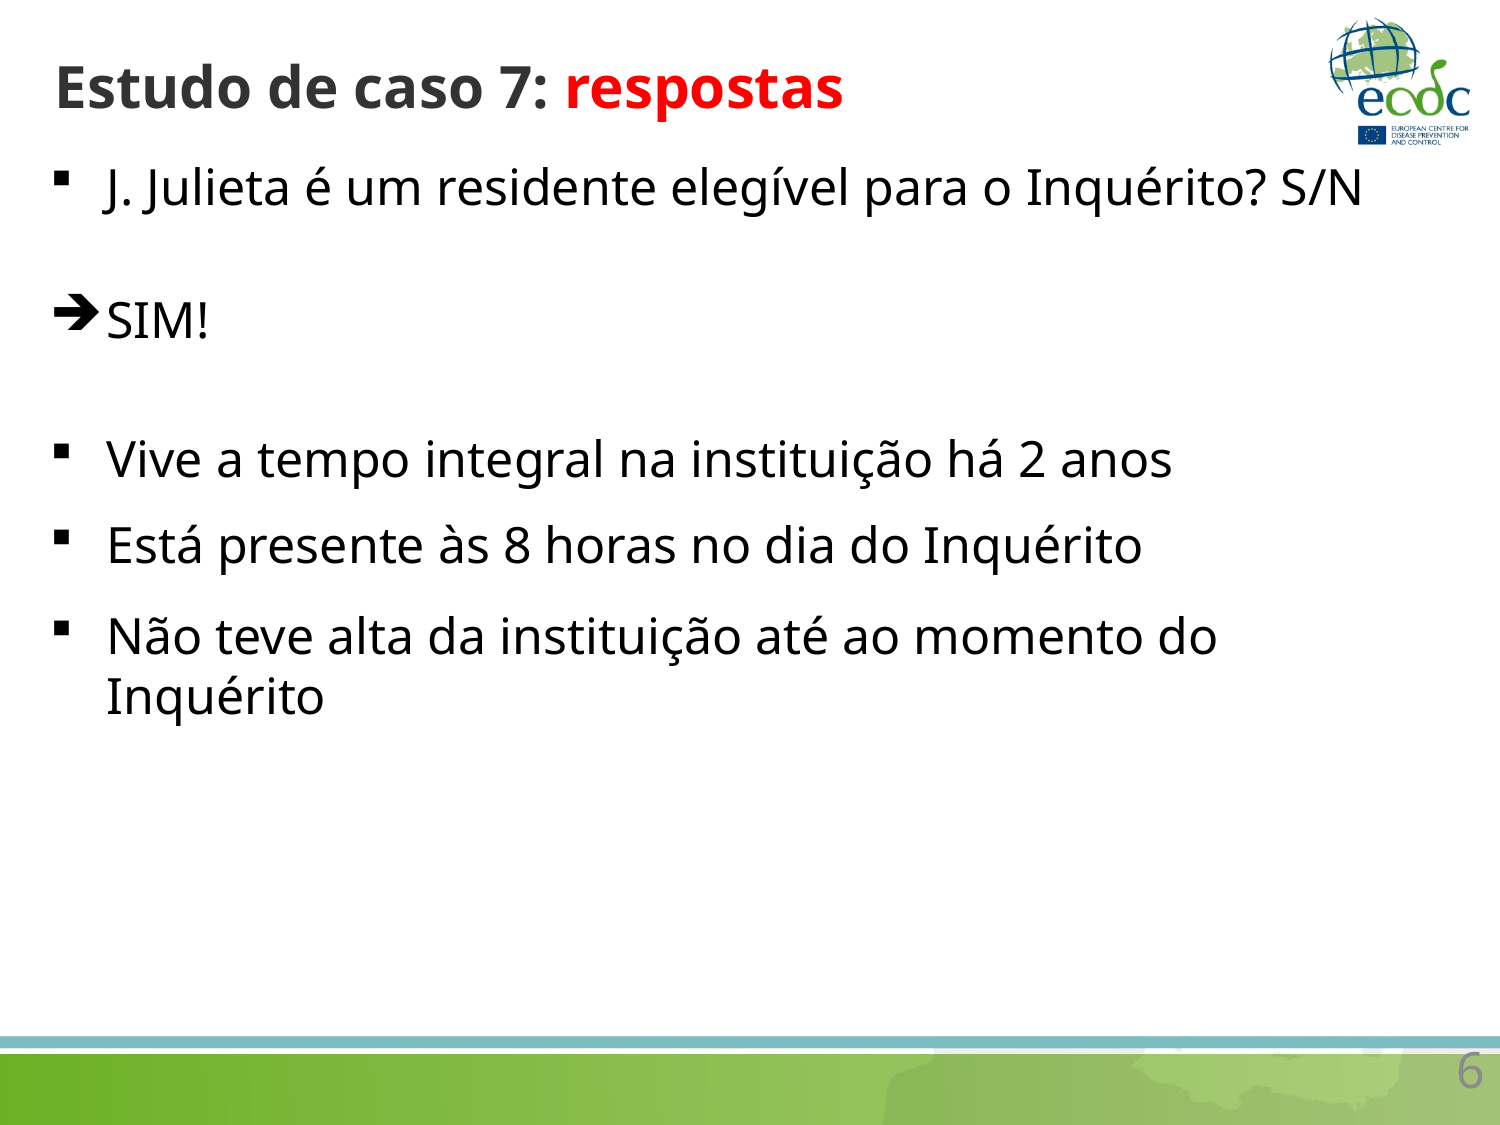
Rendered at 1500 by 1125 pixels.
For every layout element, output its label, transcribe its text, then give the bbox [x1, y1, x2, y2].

picture [0, 1036, 1500, 1125]
list J. Julieta é um residente elegível para o Inquérito? S/N SIM! Vive a tempo integral na instituição há 2 anos Está presente às 8 horas no dia do Inquérito Não teve alta da instituição até ao momento do Inquérito [49, 166, 1450, 1015]
title Estudo de caso 7: respostas [54, 58, 1405, 152]
picture [1328, 17, 1473, 148]
slide_number 6 [1149, 1042, 1500, 1103]
